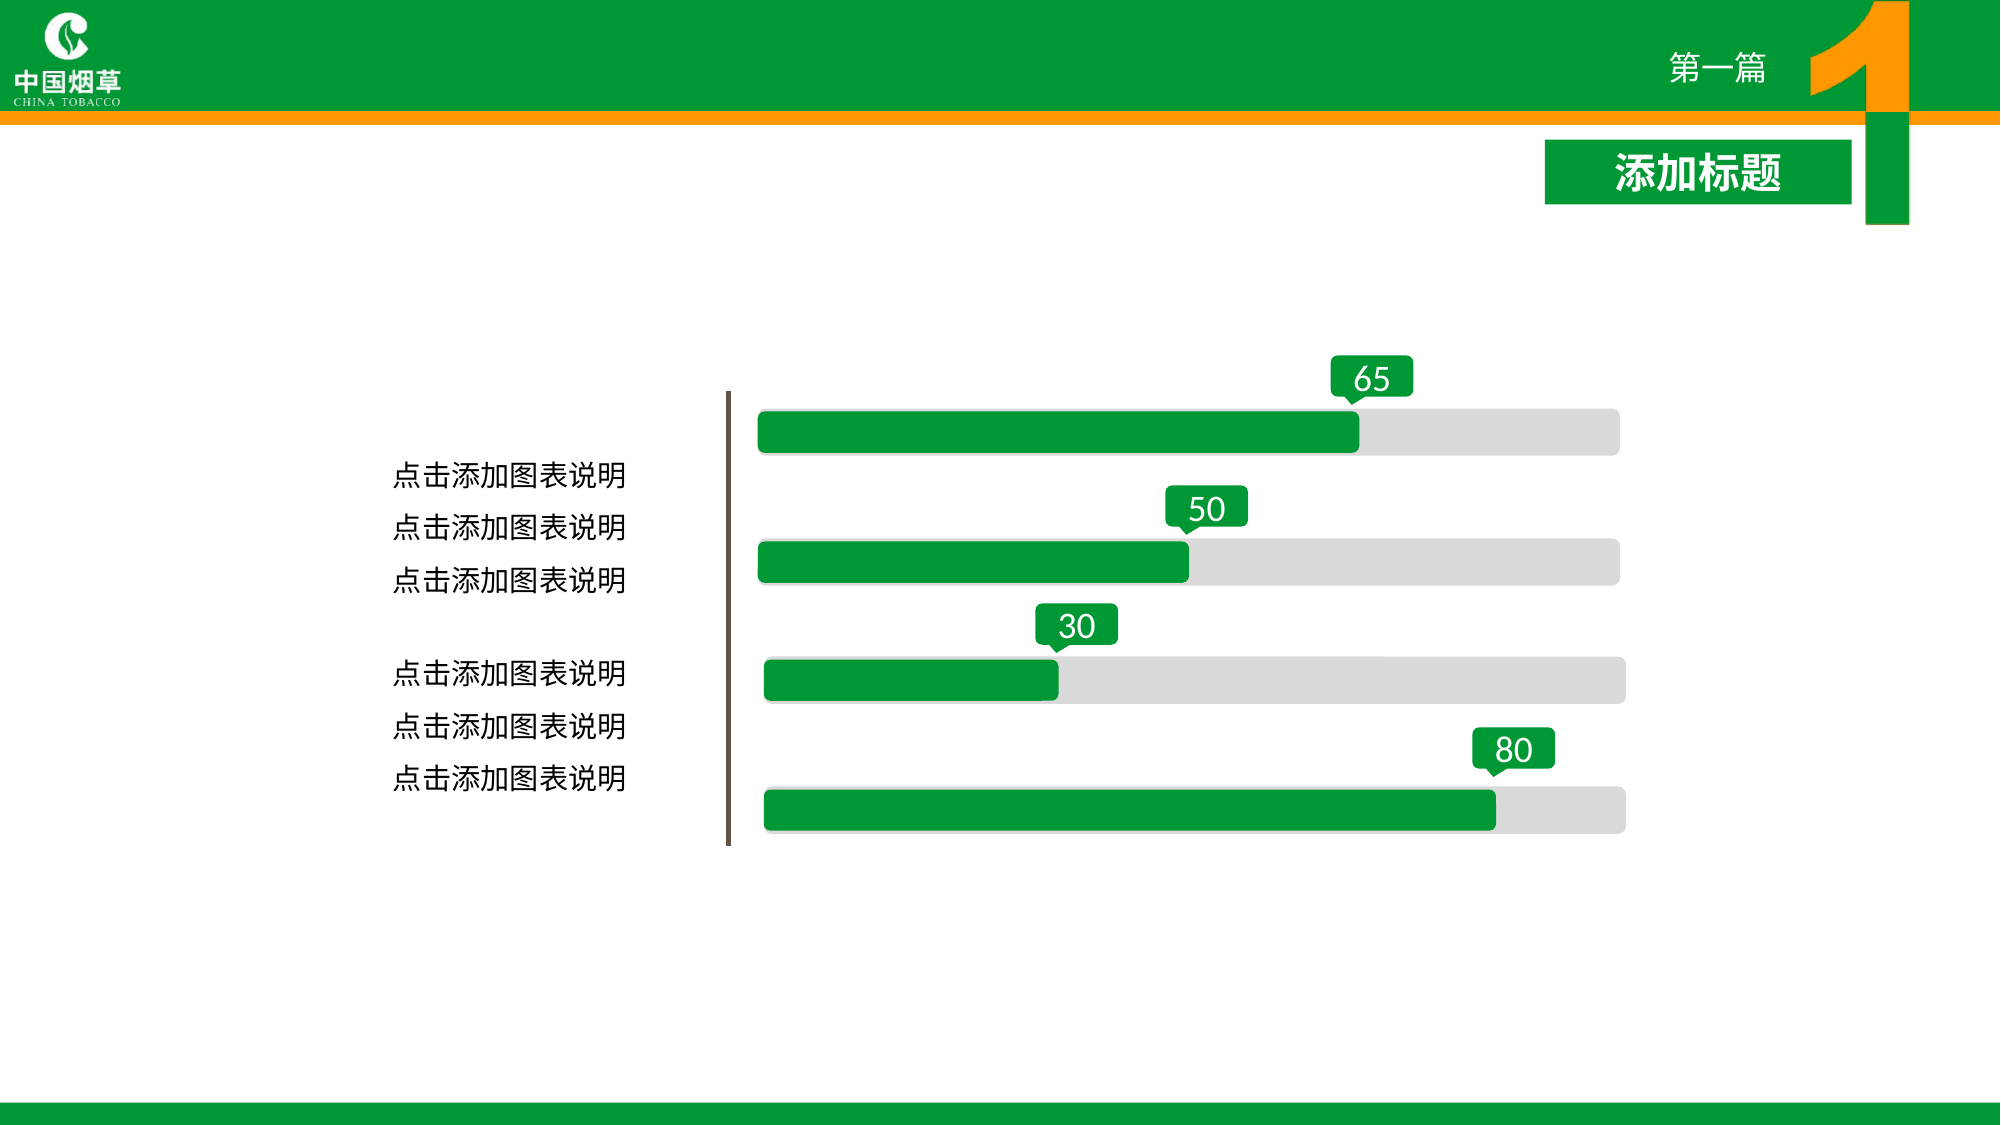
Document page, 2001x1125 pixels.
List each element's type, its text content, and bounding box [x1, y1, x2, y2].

text_box 添加标题 [1544, 139, 1802, 205]
picture [0, 6, 138, 113]
text_box [757, 541, 1190, 583]
text_box 30 [1035, 603, 1119, 654]
text_box 50 [1165, 485, 1249, 535]
text_box [758, 538, 1621, 586]
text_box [326, 432, 693, 805]
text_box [1802, 0, 1934, 251]
text_box [764, 656, 1627, 704]
text_box 80 [1472, 727, 1556, 777]
text_box [758, 408, 1621, 456]
text_box [763, 659, 1059, 701]
text_box 第一篇 [1653, 39, 1783, 95]
text_box [764, 786, 1627, 834]
text_box 65 [1330, 355, 1414, 405]
text_box [757, 411, 1360, 453]
text_box [763, 789, 1497, 831]
